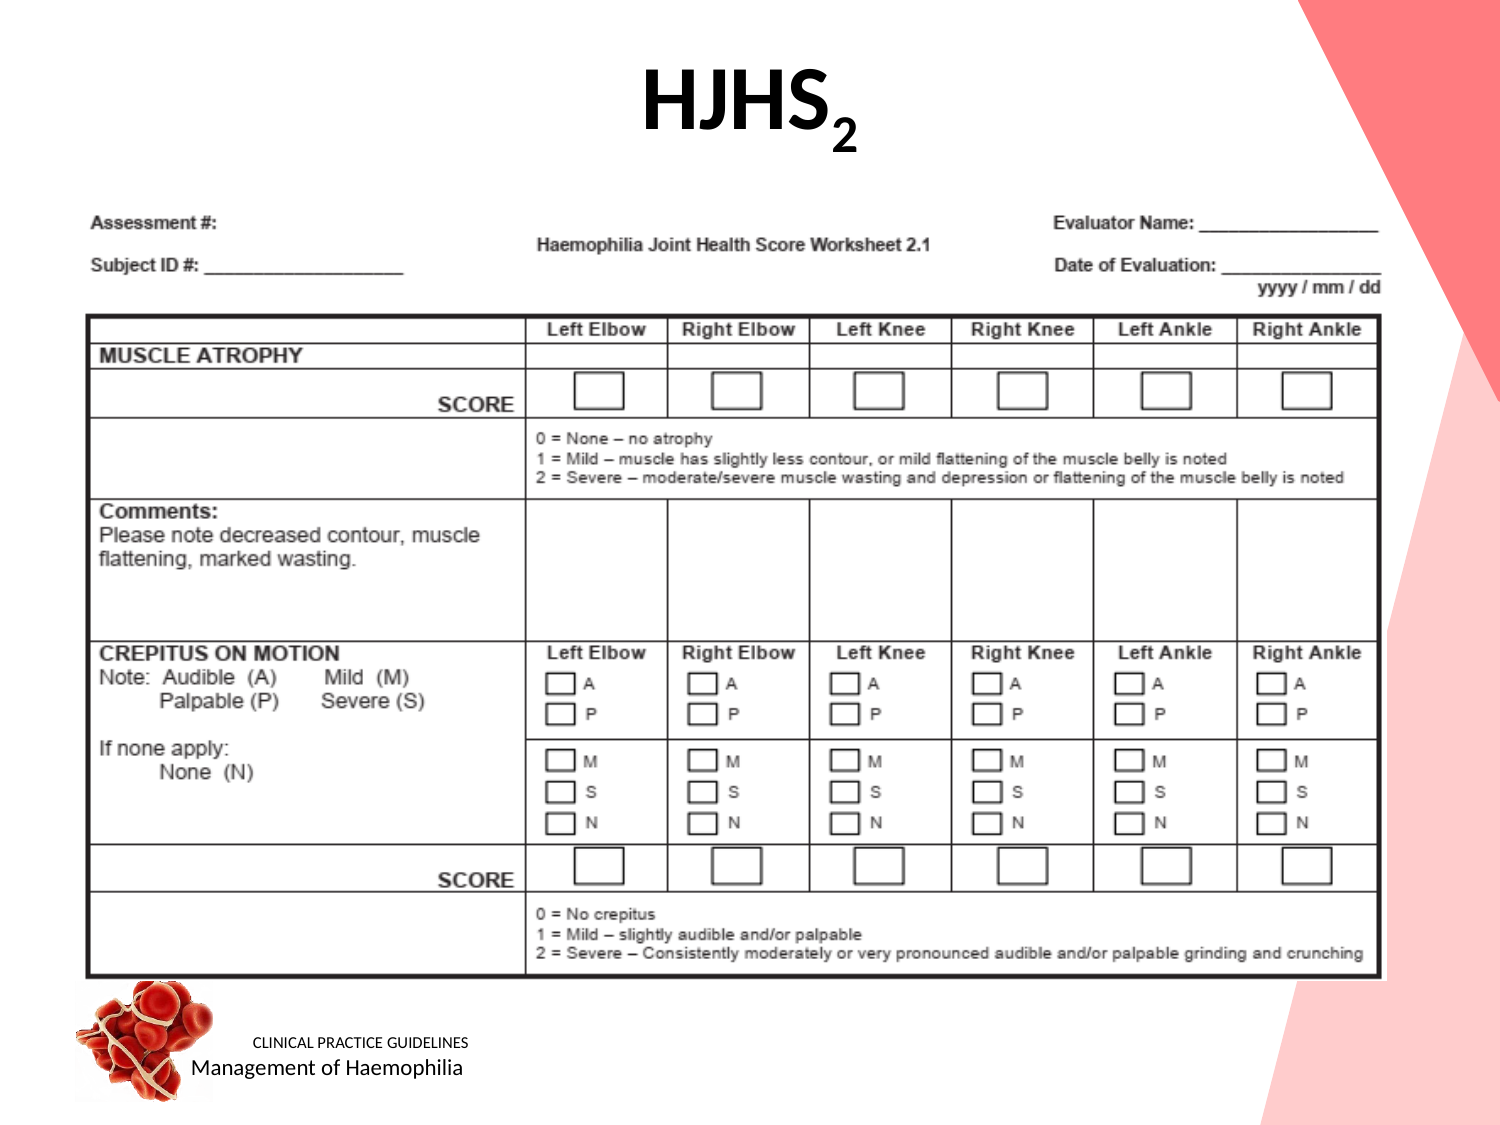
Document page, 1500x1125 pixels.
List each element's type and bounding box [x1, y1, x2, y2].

picture [73, 199, 1387, 981]
text_box [74, 0, 1500, 1125]
